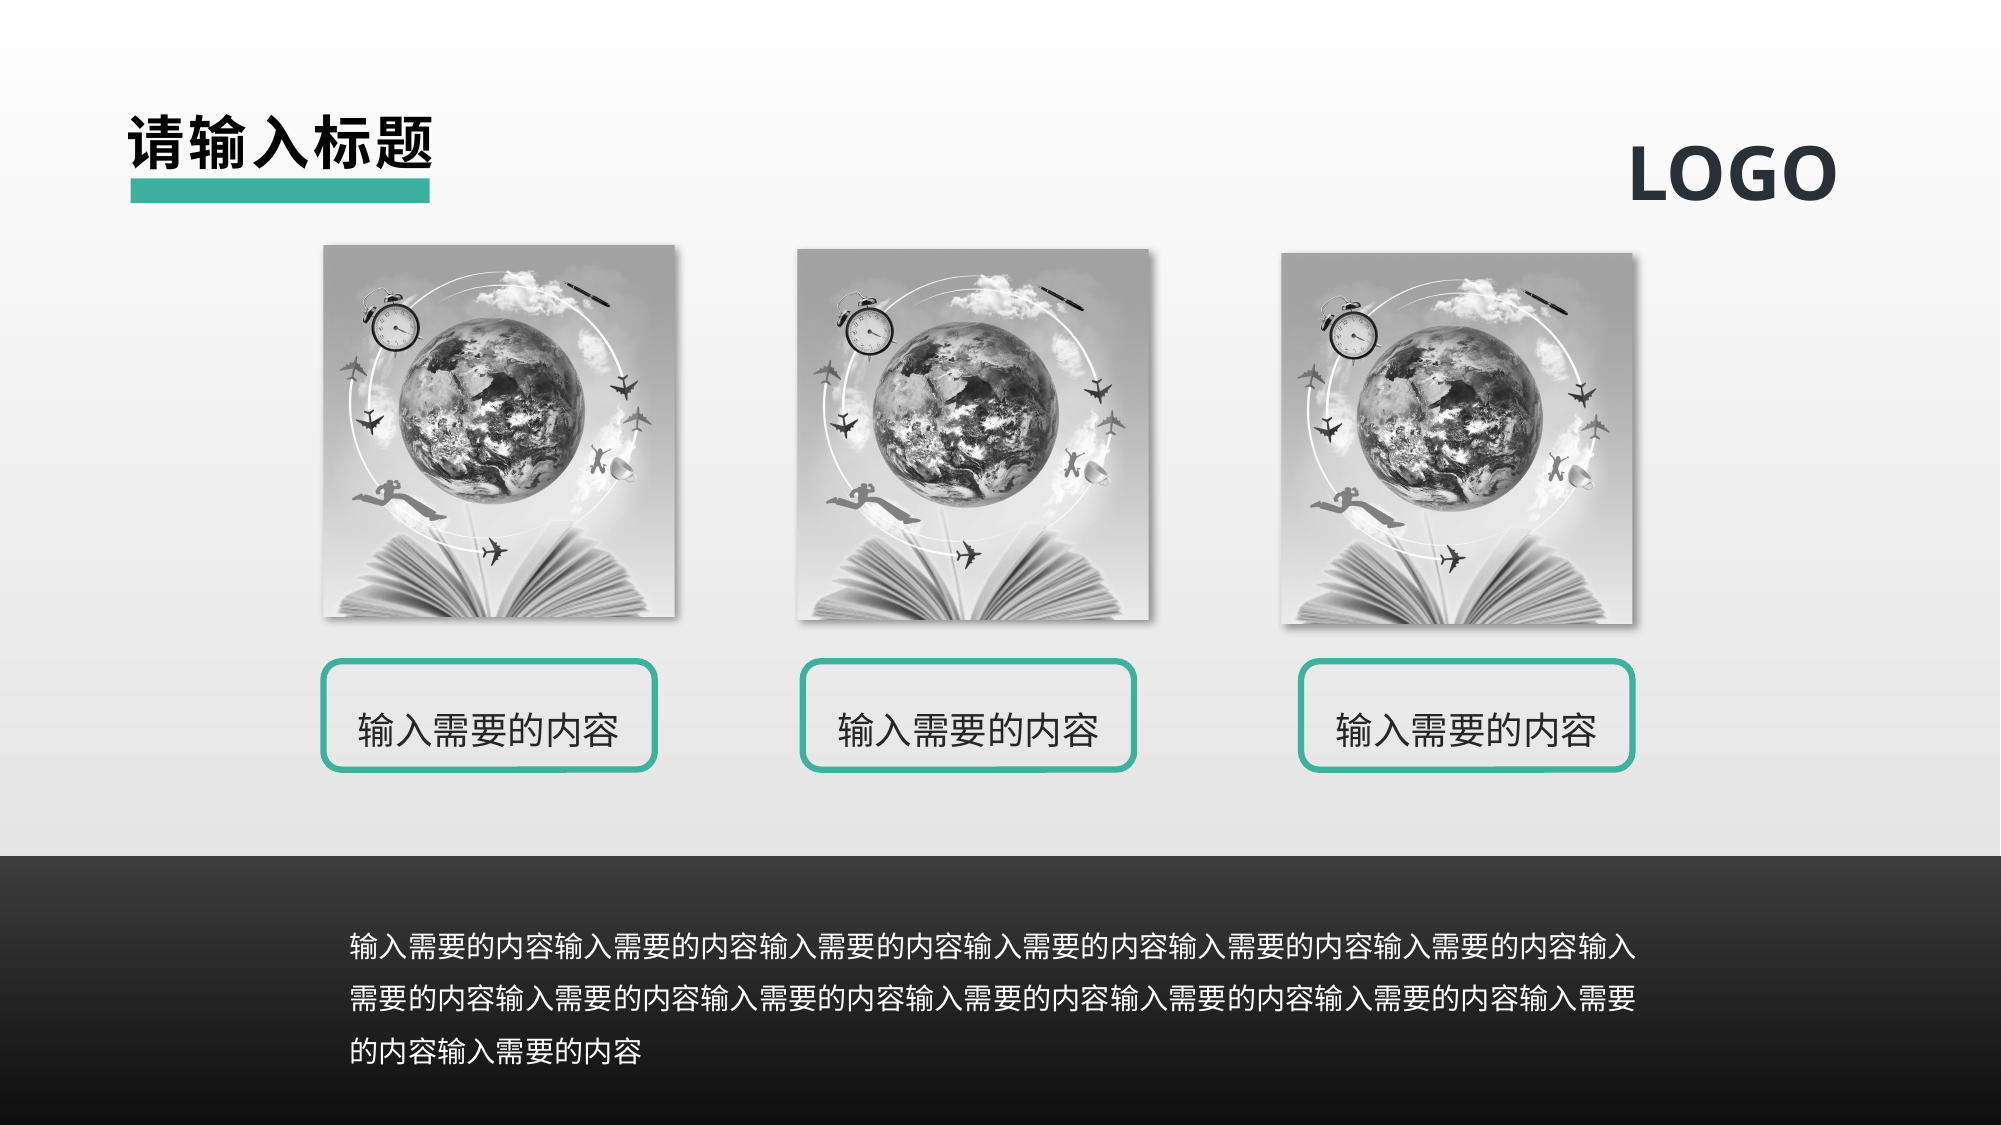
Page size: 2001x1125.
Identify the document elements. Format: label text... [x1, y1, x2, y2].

title 请输入标题 [109, 70, 1891, 177]
text_box [0, 855, 2000, 1125]
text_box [802, 661, 1135, 770]
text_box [323, 245, 1633, 624]
text_box [130, 177, 431, 204]
text_box LOGO [1611, 72, 1867, 223]
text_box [323, 661, 655, 770]
text_box 输入需要的内容输入需要的内容输入需要的内容输入需要的内容输入需要的内容输入需要的内容输入需要的内容输入需要的内容输入需要的内容输入需要的内容输入需要的内容输入需要的内容输入需要的内容输入需要的内容 [335, 903, 1665, 1076]
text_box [1301, 661, 1633, 770]
